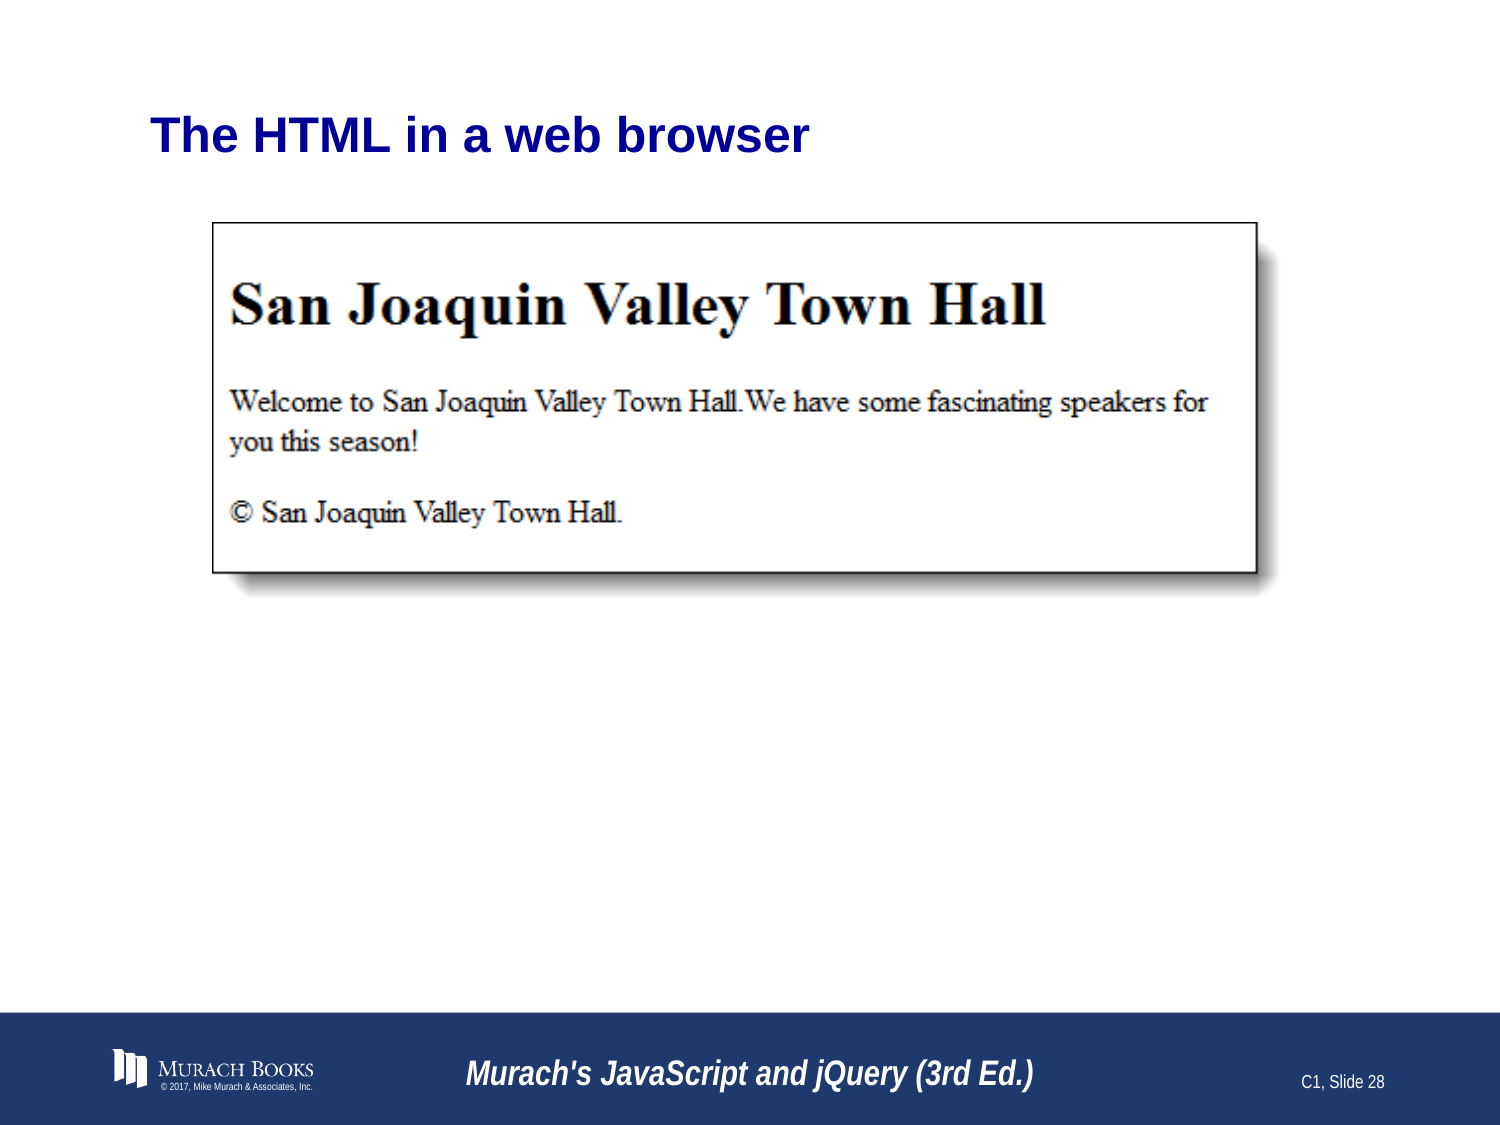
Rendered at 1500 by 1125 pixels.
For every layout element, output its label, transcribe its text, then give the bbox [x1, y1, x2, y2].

picture [212, 222, 1282, 601]
footer © 2017, Mike Murach & Associates, Inc. [12, 1025, 463, 1100]
slide_number C1, Slide 28 [1087, 1025, 1400, 1100]
title The HTML in a web browser [150, 102, 1350, 164]
slide_number Murach's JavaScript and jQuery (3rd Ed.) [463, 1025, 1050, 1100]
